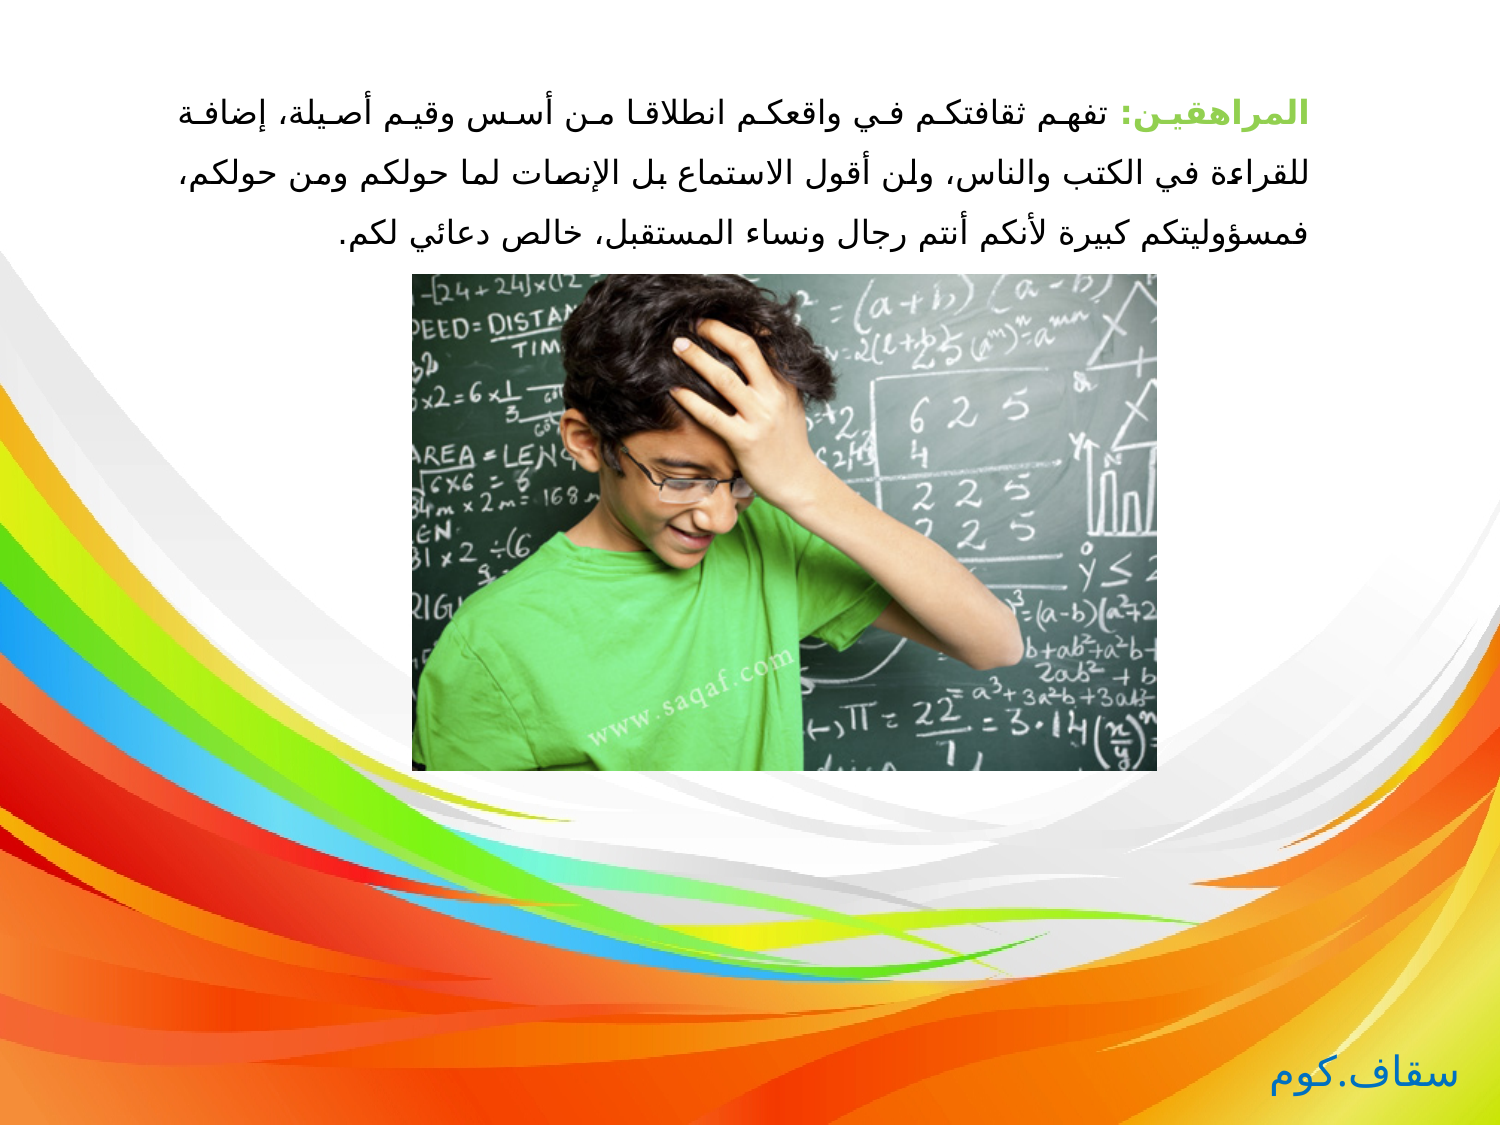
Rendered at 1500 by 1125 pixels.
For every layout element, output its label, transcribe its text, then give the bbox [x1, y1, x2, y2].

text_box المراهقين: تفهم ثقافتكم في واقعكم انطلاقا من أسس وقيم أصيلة، إضافة للقراءة في الكتب والناس، ولن أقول الاستماع بل الإنصات لما حولكم ومن حولكم، فمسؤوليتكم كبيرة لأنكم أنتم رجال ونساء المستقبل، خالص دعائي لكم. [162, 63, 1325, 259]
picture [0, 0, 1500, 1125]
